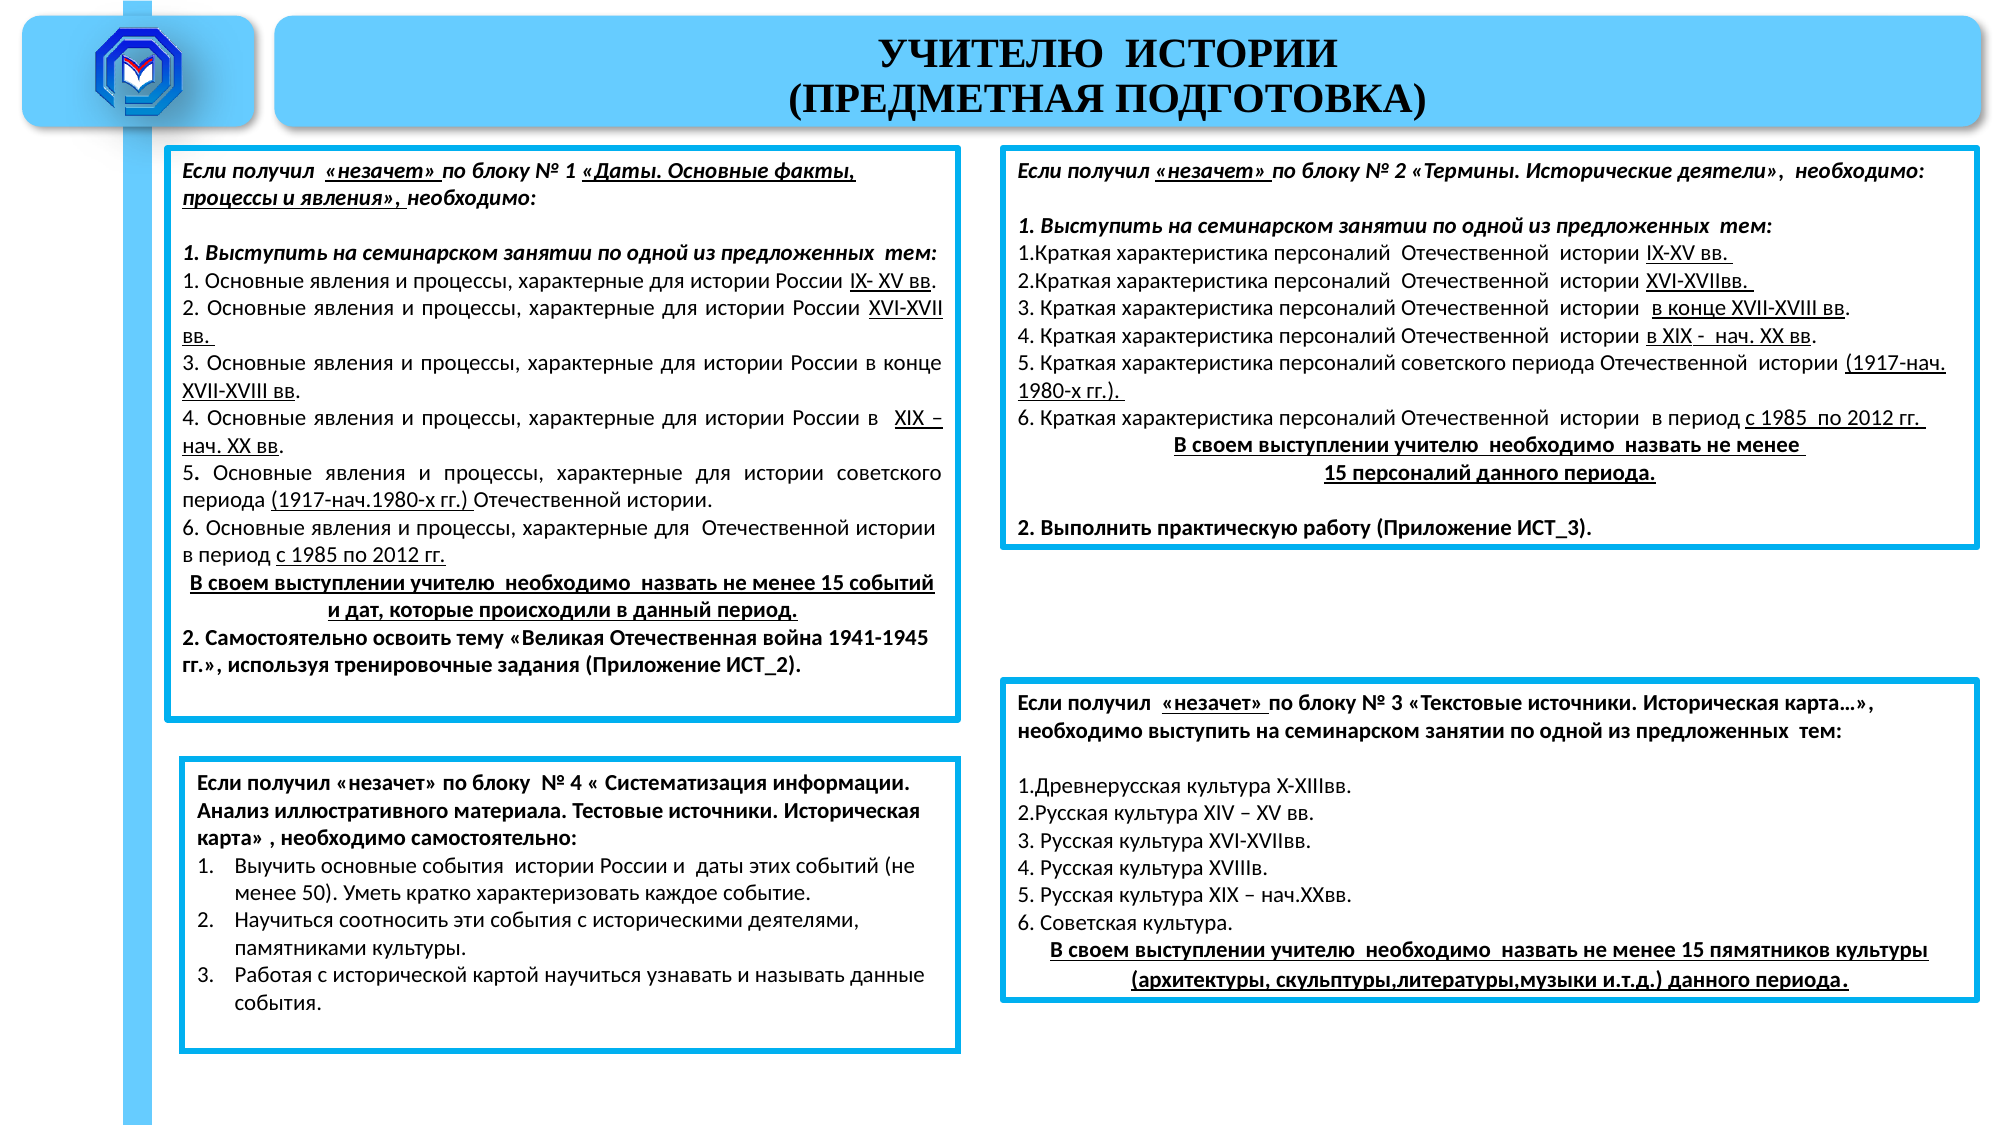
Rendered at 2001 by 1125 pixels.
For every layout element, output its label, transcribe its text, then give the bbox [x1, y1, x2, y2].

text_box Если получил «незачет» по блоку № 4 « Систематизация информации. Анализ иллюстративного материала. Тестовые источники. Историческая карта» , необходимо самостоятельно: Выучить основные события истории России и даты этих событий (не менее 50). Уметь кратко характеризовать каждое событие. Научиться соотносить эти события с историческими деятелями, памятниками культуры. Работая с исторической картой научиться узнавать и называть данные события. [181, 758, 959, 1052]
text_box Если получил «незачет» по блоку № 2 «Термины. Исторические деятели», необходимо: 1. Выступить на семинарском занятии по одной из предложенных тем: 1.Краткая характеристика персоналий Отечественной истории IX-XV вв. 2.Краткая характеристика персоналий Отечественной истории XVI-XVIIвв. 3. Краткая характеристика персоналий Отечественной истории в конце XVII-XVIII вв. 4. Краткая характеристика персоналий Отечественной истории в XIX - нач. XX вв. 5. Краткая характеристика персоналий советского периода Отечественной истории (1917-нач. 1980-х гг.). 6. Краткая характеристика персоналий Отечественной истории в период с 1985 по 2012 гг. В своем выступлении учителю необходимо назвать не менее 15 персоналий данного периода. 2. Выполнить практическую работу (Приложение ИСТ_3). [1002, 148, 1977, 548]
title УЧИТЕЛЮ ИСТОРИИ (ПРЕДМЕТНАЯ ПОДГОТОВКА) [275, 23, 1941, 116]
picture [91, 23, 186, 119]
text_box Если получил «незачет» по блоку № 3 «Текстовые источники. Историческая карта…», необходимо выступить на семинарском занятии по одной из предложенных тем: 1.Древнерусская культура X-XIIIвв. 2.Русская культура XIV – XV вв. 3. Русская культура XVI-XVIIвв. 4. Русская культура XVIIIв. 5. Русская культура XIX – нач.XXвв. 6. Советская культура. В своем выступлении учителю необходимо назвать не менее 15 пямятников культуры (архитектуры, скульптуры,литературы,музыки и.т.д.) данного периода. [1002, 680, 1977, 1000]
text_box Если получил «незачет» по блоку № 1 «Даты. Основные факты, процессы и явления», необходимо: 1. Выступить на семинарском занятии по одной из предложенных тем: 1. Основные явления и процессы, характерные для истории России IX- XV вв. 2. Основные явления и процессы, характерные для истории России XVI-XVII вв. 3. Основные явления и процессы, характерные для истории России в конце XVII-XVIII вв. 4. Основные явления и процессы, характерные для истории России в XIX – нач. XX вв. 5. Основные явления и процессы, характерные для истории советского периода (1917-нач.1980-х гг.) Отечественной истории. 6. Основные явления и процессы, характерные для Отечественной истории в период с 1985 по 2012 гг. В своем выступлении учителю необходимо назвать не менее 15 событий и дат, которые происходили в данный период. 2. Самостоятельно освоить тему «Великая Отечественная война 1941-1945 гг.», используя тренировочные задания (Приложение ИСТ_2). [167, 148, 958, 720]
